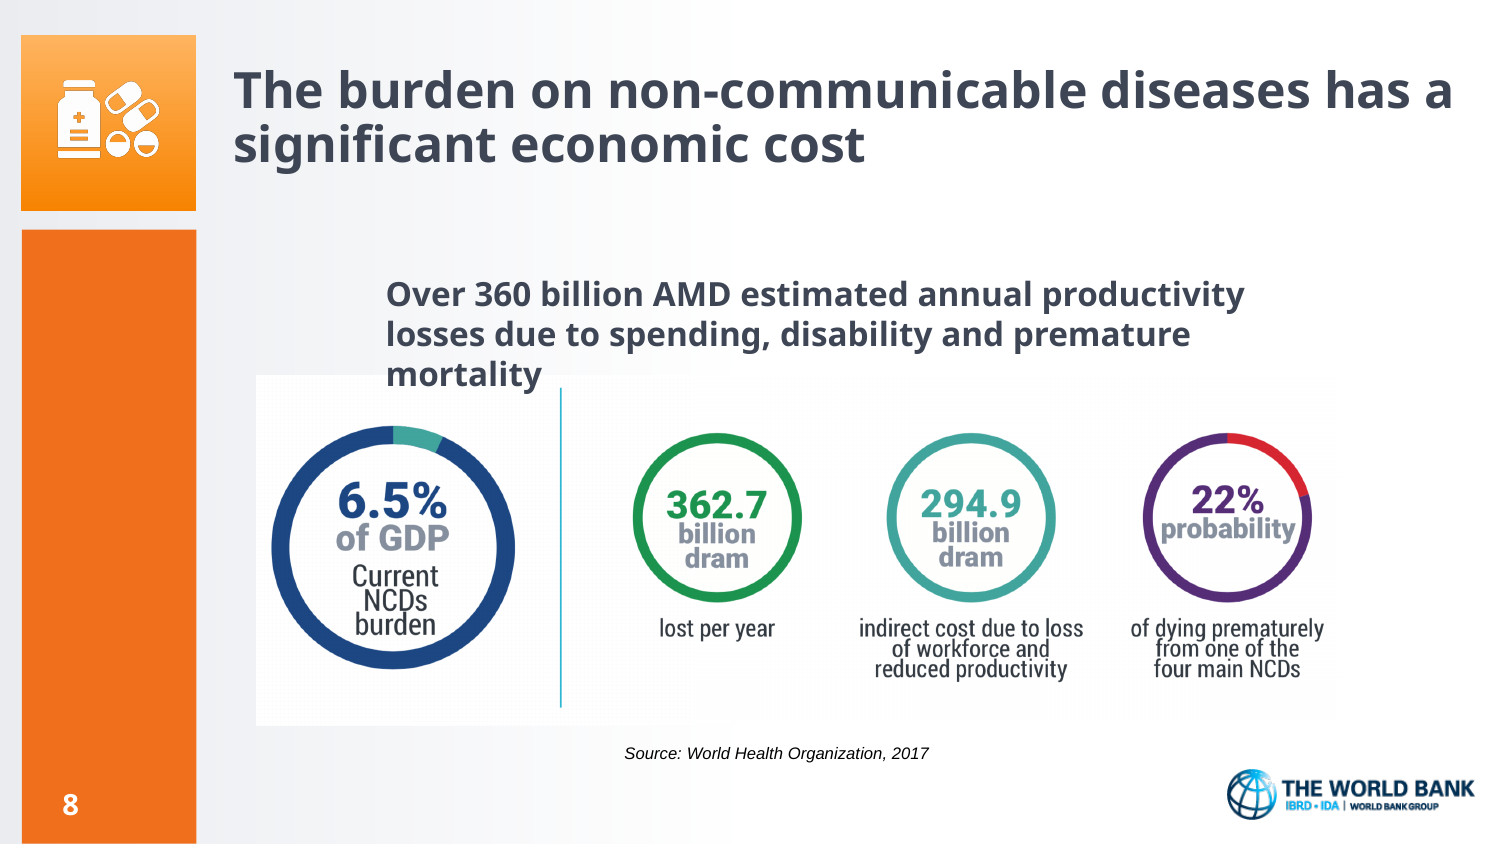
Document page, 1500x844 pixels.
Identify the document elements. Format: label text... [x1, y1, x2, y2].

picture [256, 374, 1343, 726]
text_box Over 360 billion AMD estimated annual productivity losses due to spending, disability and premature mortality [370, 266, 1347, 401]
picture [1227, 769, 1475, 820]
text_box The burden on non-communicable diseases has a significant economic cost [233, 32, 1473, 210]
picture [1242, 778, 1250, 785]
picture [1249, 780, 1256, 789]
picture [53, 54, 165, 166]
text_box Source: World Health Organization, 2017 [525, 735, 1029, 770]
